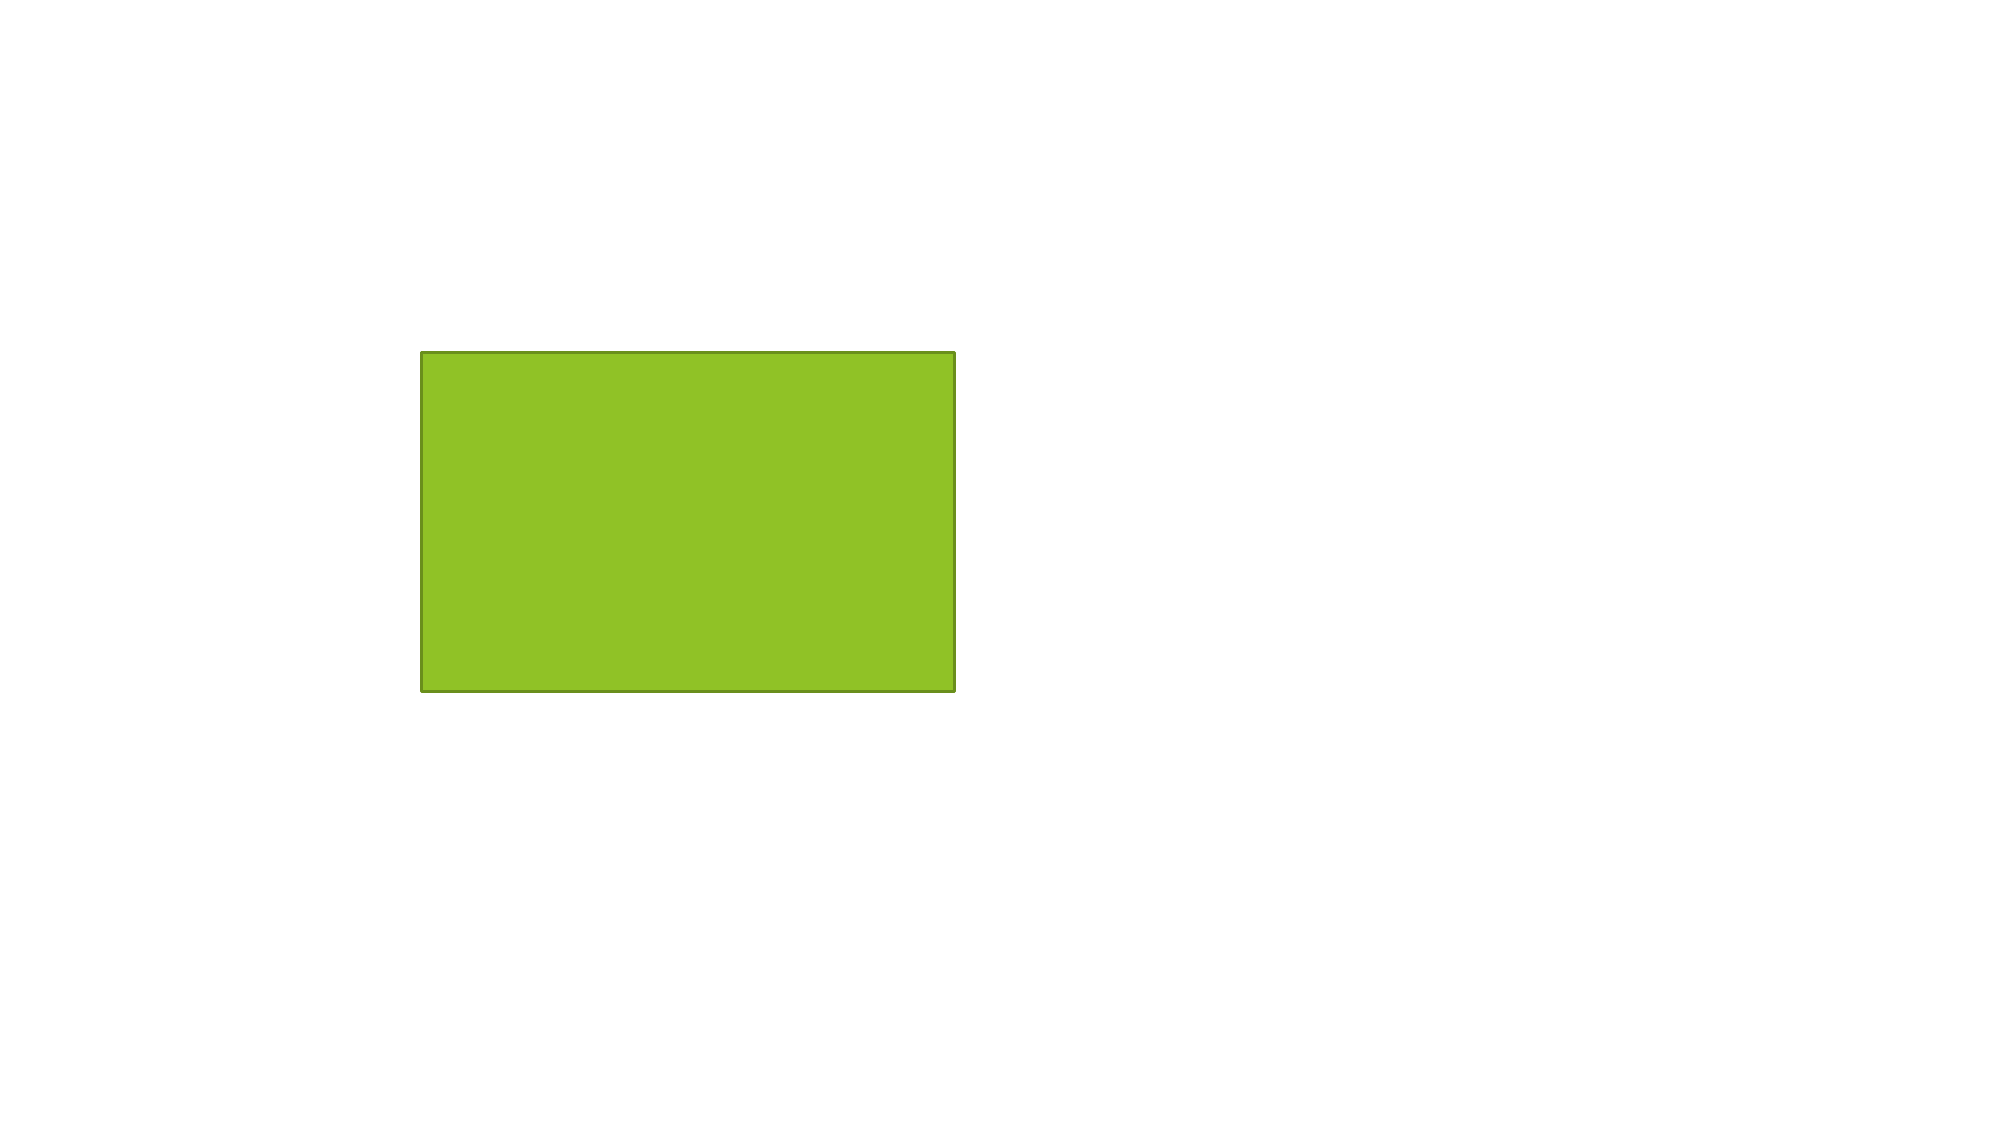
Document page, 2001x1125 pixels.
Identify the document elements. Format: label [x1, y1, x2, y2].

text_box [420, 351, 956, 693]
